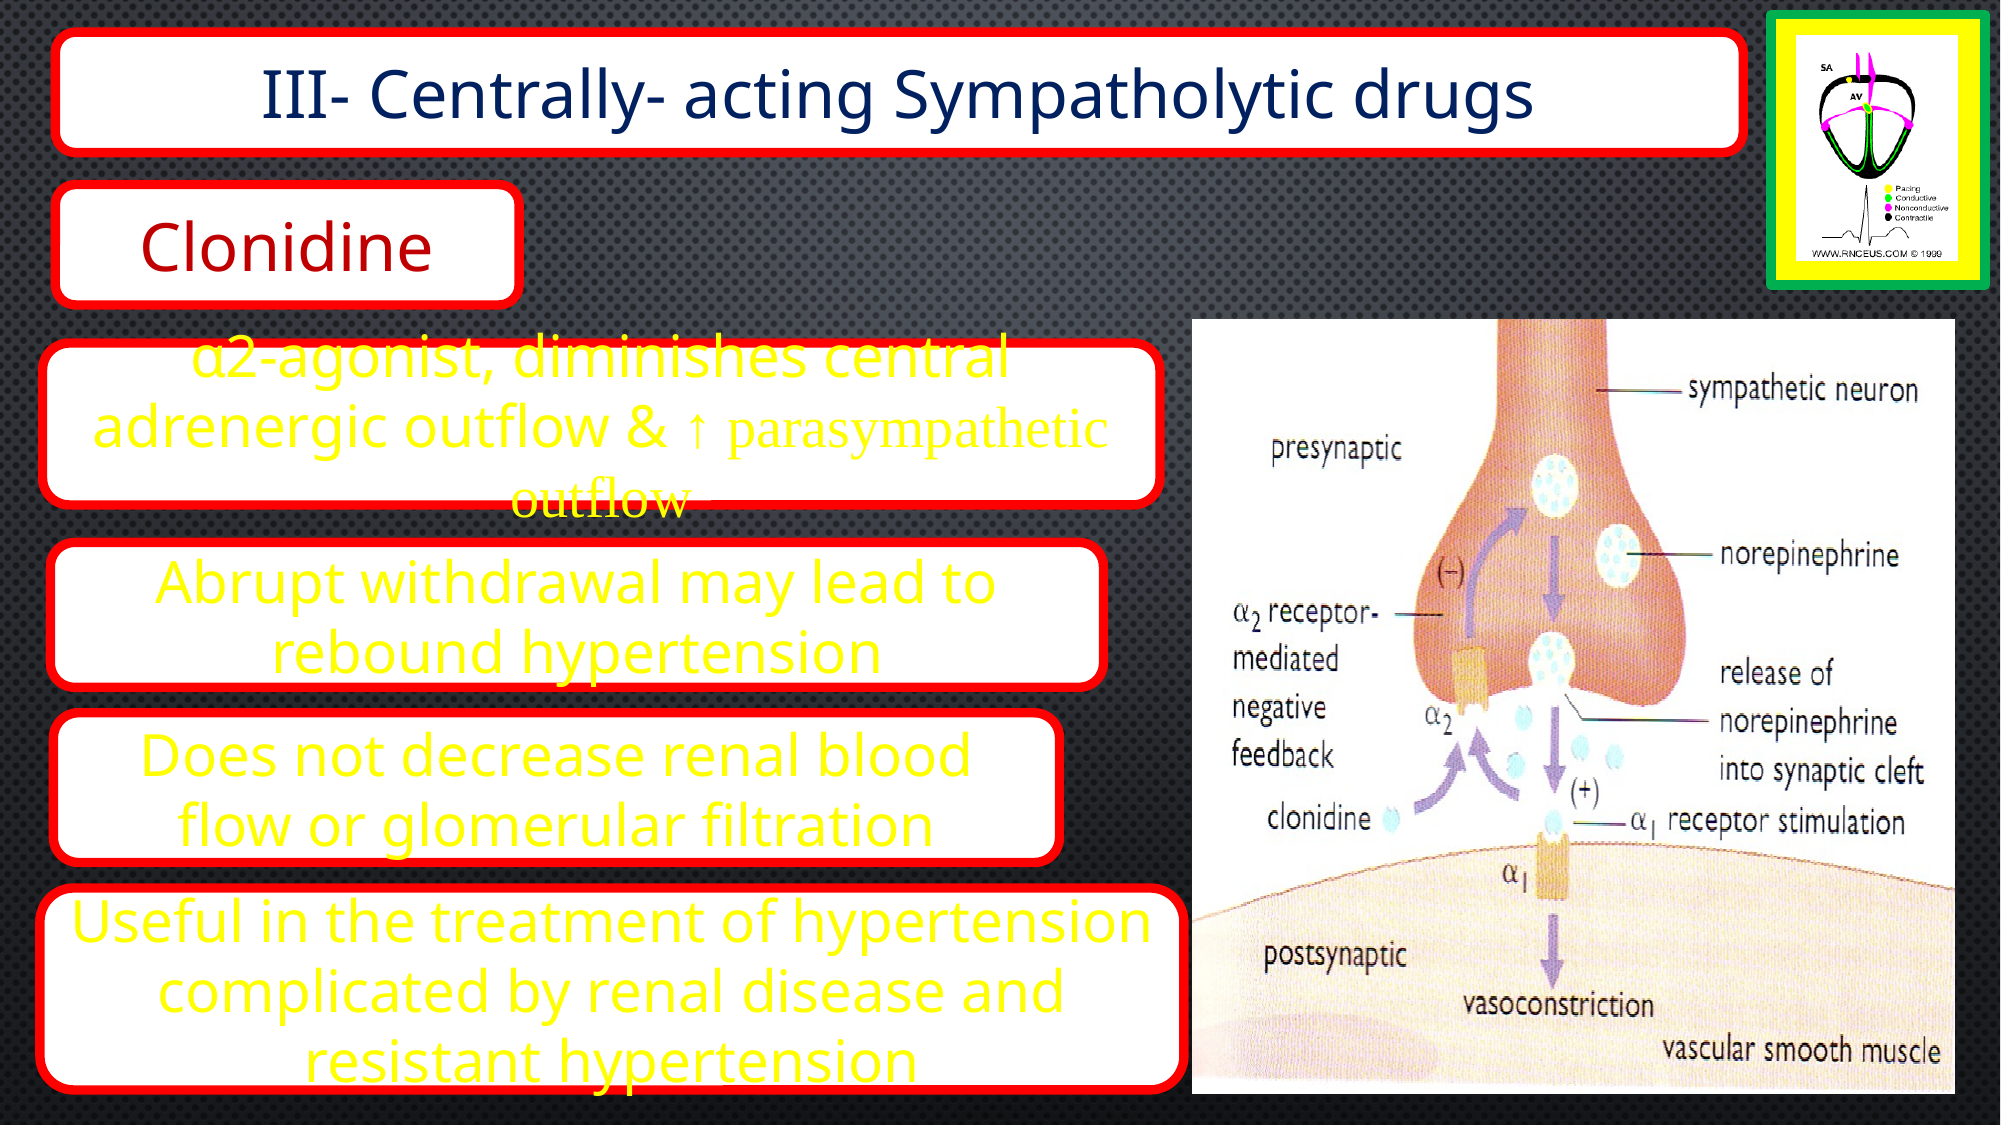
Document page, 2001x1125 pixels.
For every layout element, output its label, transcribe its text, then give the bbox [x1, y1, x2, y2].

text_box α2-agonist, diminishes central adrenergic outflow & ↑ parasympathetic outflow [40, 341, 1162, 507]
text_box III- Centrally- acting Sympatholytic drugs [53, 30, 1745, 155]
picture [1192, 309, 1966, 1096]
text_box Clonidine [53, 182, 521, 307]
text_box Abrupt withdrawal may lead to rebound hypertension [48, 540, 1106, 689]
text_box Does not decrease renal blood flow or glomerular filtration [51, 711, 1062, 865]
text_box Useful in the treatment of hypertension complicated by renal disease and resistant hypertension [38, 886, 1186, 1092]
picture [1795, 35, 1959, 261]
text_box [1770, 13, 1987, 287]
